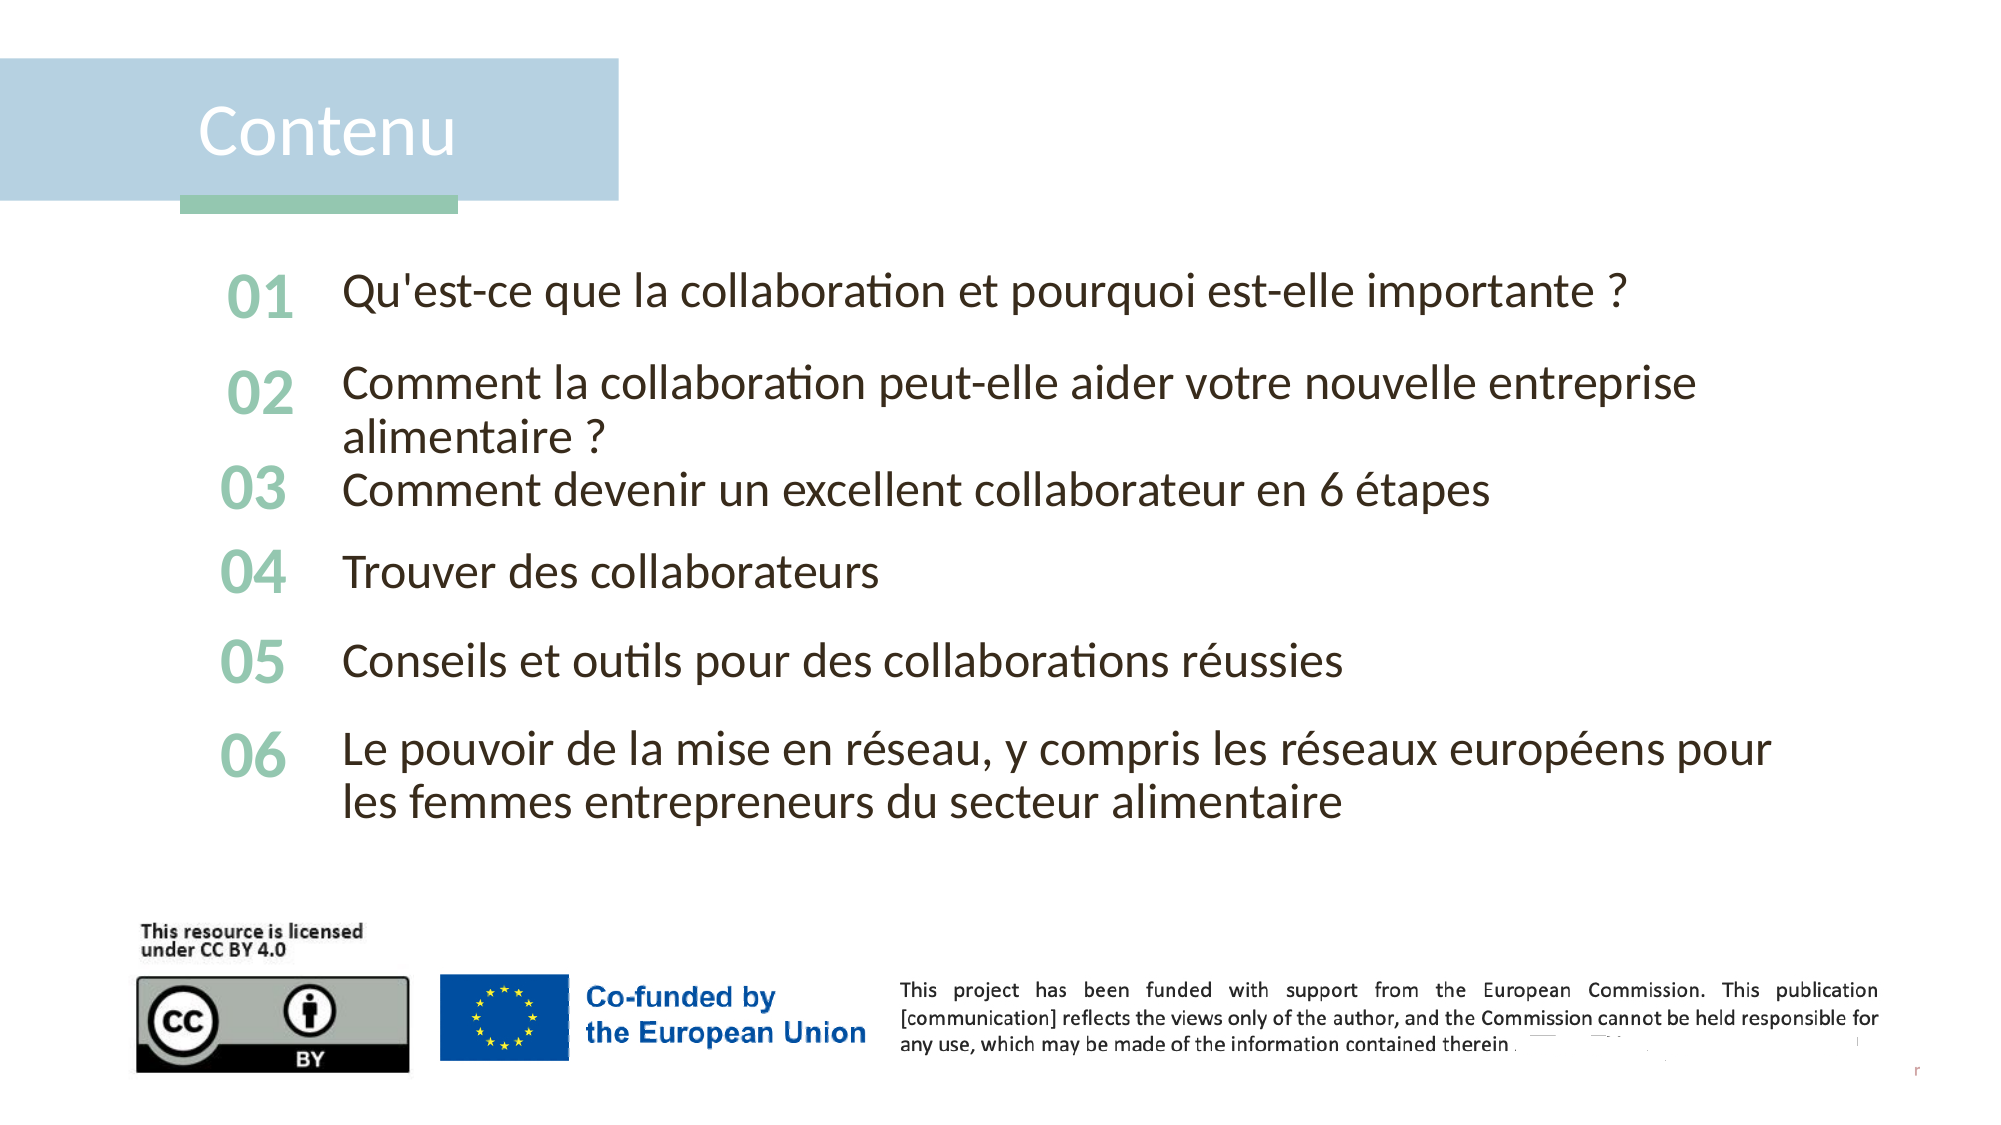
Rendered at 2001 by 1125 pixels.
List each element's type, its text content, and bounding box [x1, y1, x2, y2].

list Comment devenir un excellent collaborateur en 6 étapes [327, 461, 1846, 518]
list 01 [212, 268, 328, 325]
list Le pouvoir de la mise en réseau, y compris les réseaux européens pour les femmes entrepreneurs du secteur alimentaire [327, 747, 1846, 804]
picture [108, 902, 1971, 1103]
list 05 [205, 633, 321, 690]
list Trouver des collaborateurs [327, 544, 1846, 600]
list Qu'est-ce que la collaboration et pourquoi est-elle importante ? [327, 290, 1846, 347]
list Contenu [184, 72, 593, 191]
list Conseils et outils pour des collaborations réussies [327, 633, 1846, 690]
list 02 [212, 365, 328, 422]
list 03 [205, 460, 321, 517]
list 06 [205, 728, 321, 784]
list Comment la collaboration peut-elle aider votre nouvelle entreprise alimentaire ? [327, 382, 1885, 439]
list 04 [205, 544, 321, 600]
